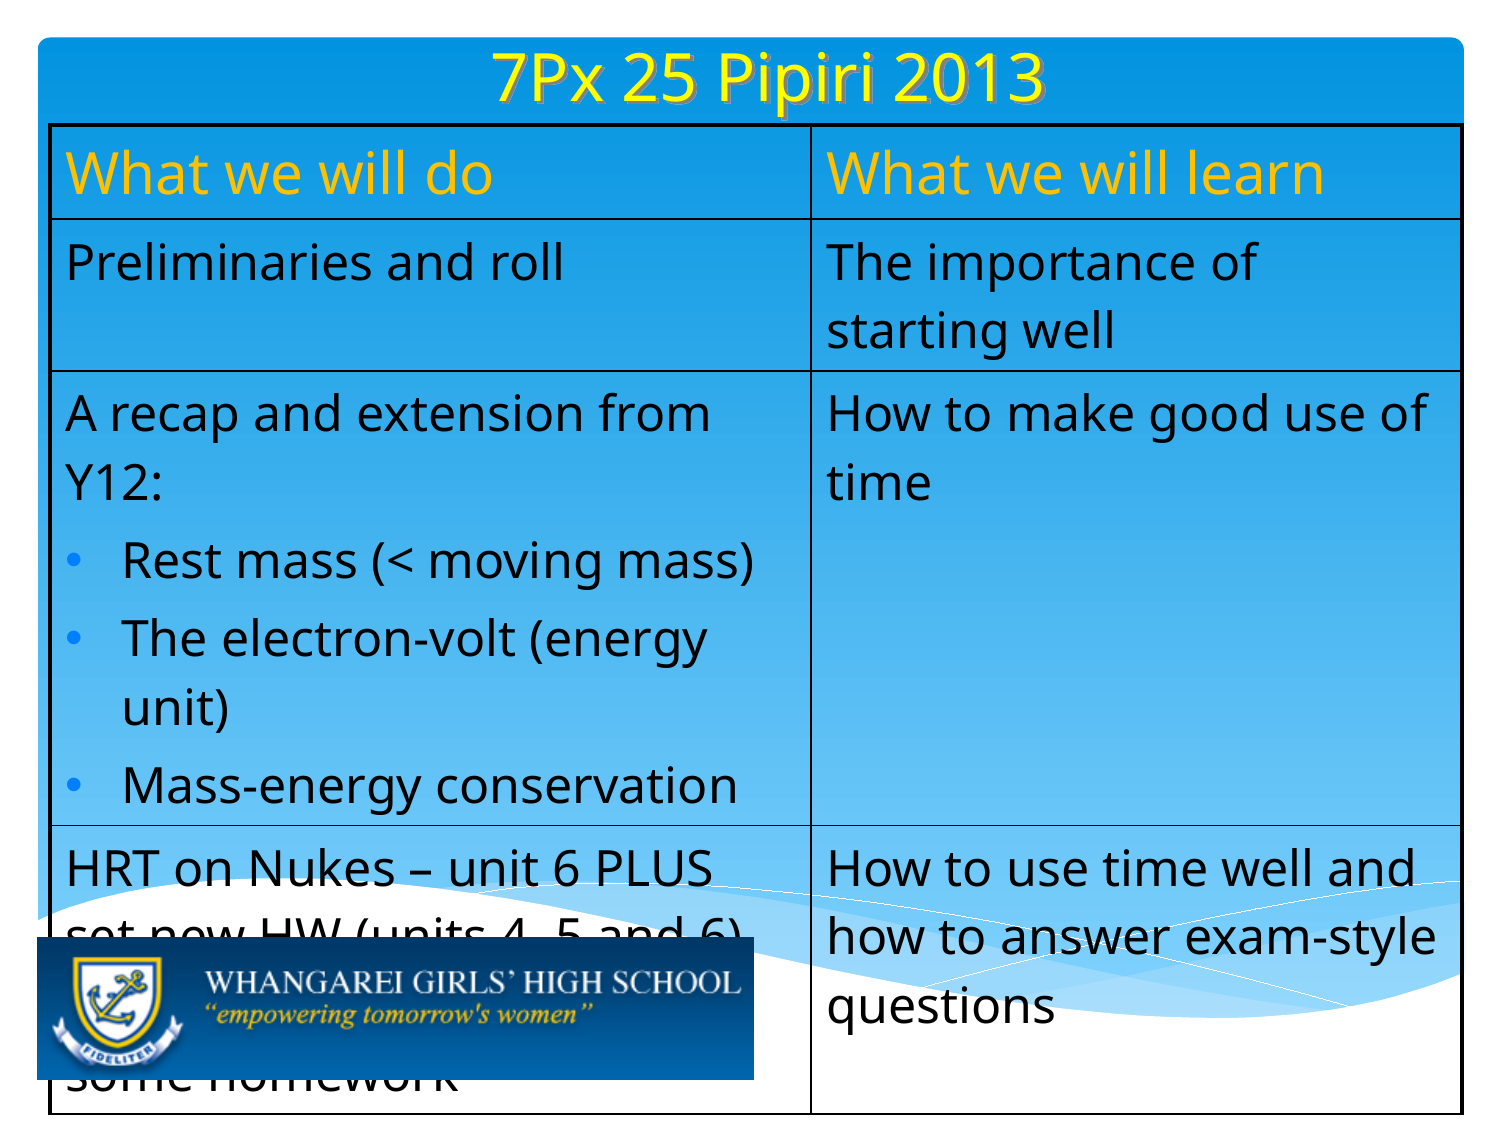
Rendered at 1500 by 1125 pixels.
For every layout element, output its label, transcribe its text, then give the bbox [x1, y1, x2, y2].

picture [37, 937, 754, 1080]
table_cell Preliminaries and roll [52, 220, 810, 370]
table_cell HRT on Nukes – unit 6 PLUS set new HW (units 4, 5 and 6) with a due date AND mark some homework [52, 826, 810, 1113]
table_cell A recap and extension from Y12: Rest mass (< moving mass) The electron-volt (energy unit) Mass-energy conservation [52, 372, 810, 825]
table_cell The importance of starting well [812, 220, 1460, 370]
table_cell How to use time well and how to answer exam-style questions [812, 826, 1460, 1113]
table_cell How to make good use of time [812, 372, 1460, 825]
table_header What we will learn [812, 127, 1460, 218]
text_box 7Px 25 Pipiri 2013 [162, 24, 1375, 123]
table_header What we will do [52, 127, 810, 218]
